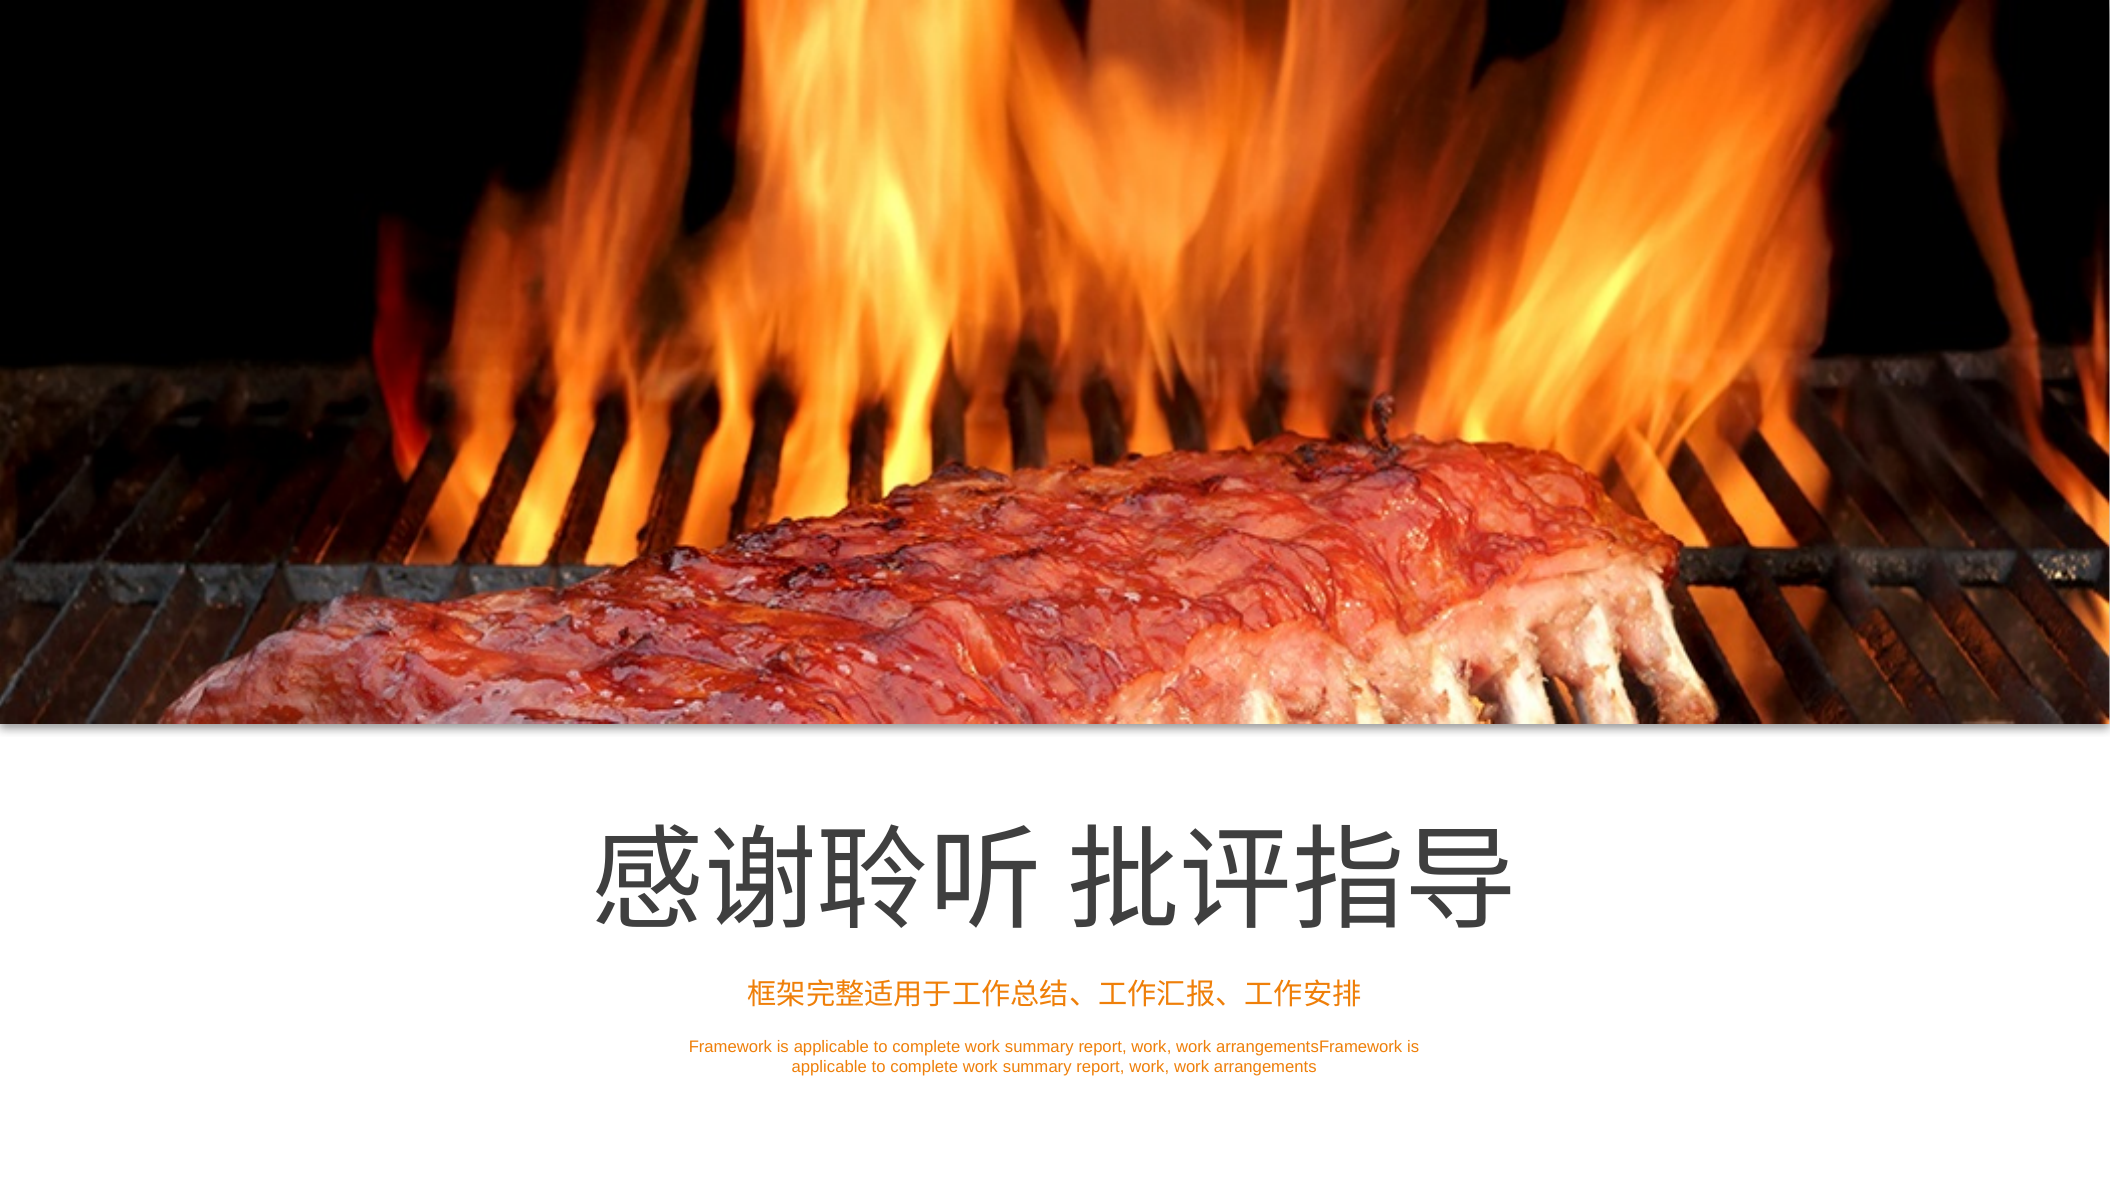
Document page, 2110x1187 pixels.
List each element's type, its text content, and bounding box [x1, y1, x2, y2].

text_box [0, 0, 2110, 725]
text_box 框架完整适用于工作总结、工作汇报、工作安排 [615, 967, 1494, 1018]
text_box Framework is applicable to complete work summary report, work, work arrangementsFramework is applicable to complete work summary report, work, work arrangements [664, 1028, 1446, 1083]
text_box 感谢聆听 批评指导 [540, 799, 1569, 950]
